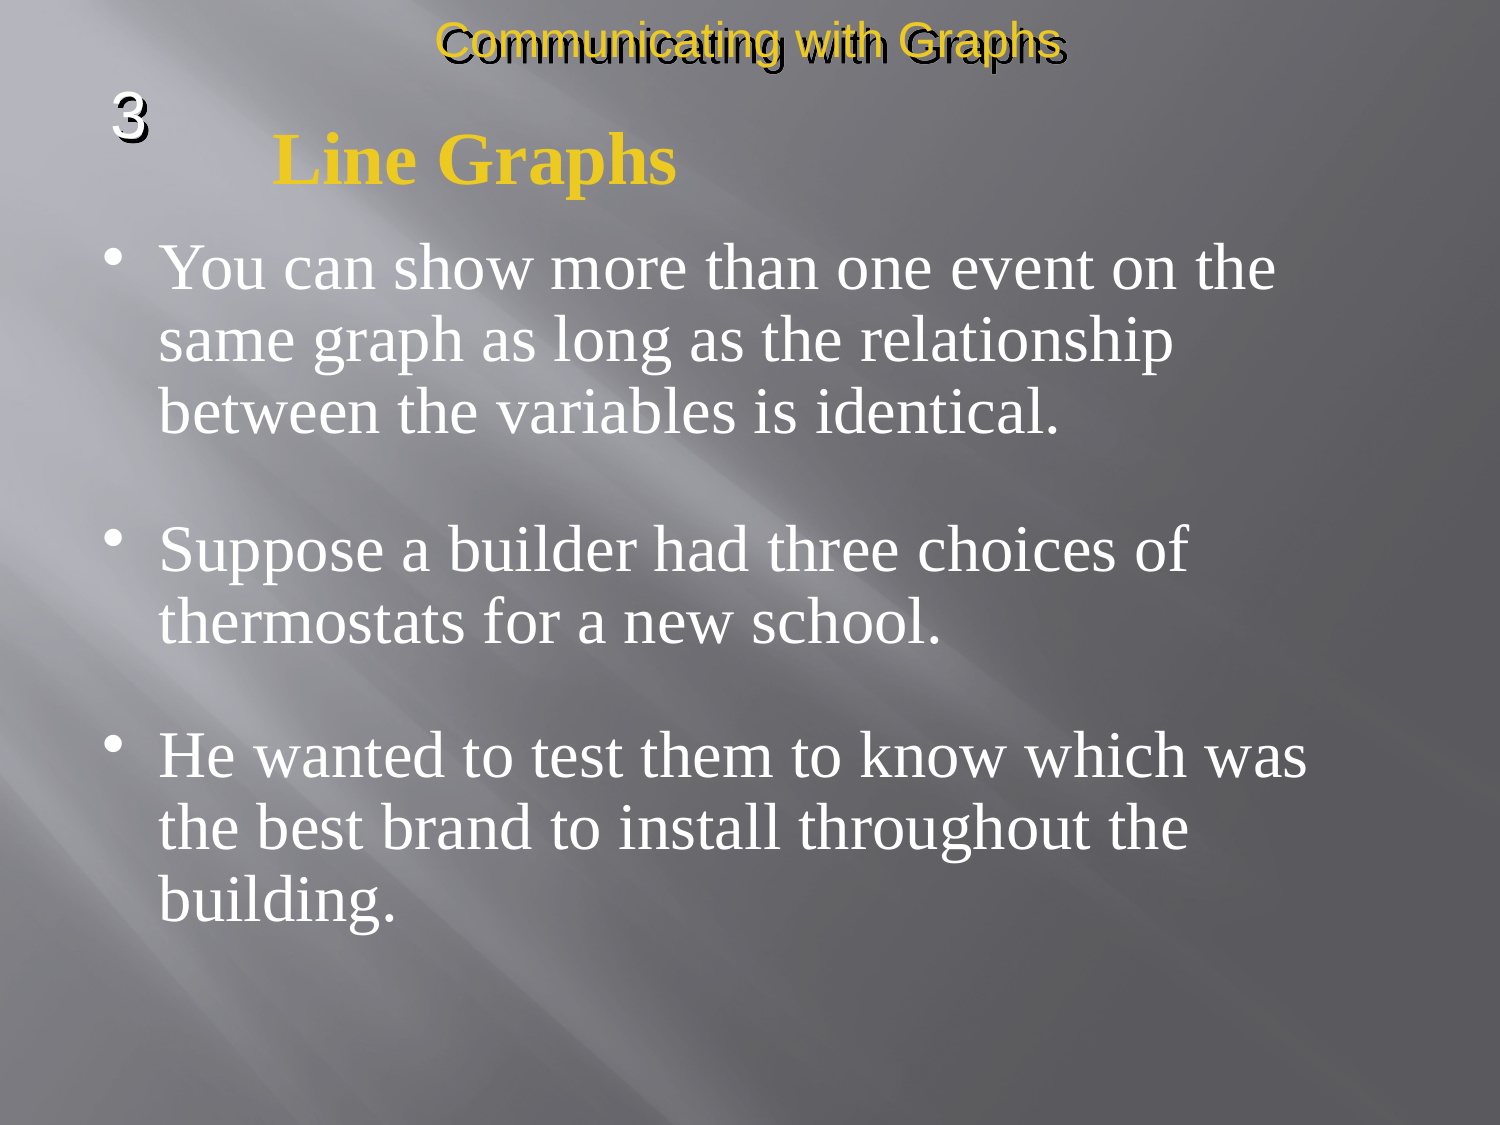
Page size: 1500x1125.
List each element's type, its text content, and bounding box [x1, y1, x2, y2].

text_box You can show more than one event on the same graph as long as the relationship between the variables is identical. [87, 224, 1400, 456]
text_box Suppose a builder had three choices of thermostats for a new school. [87, 506, 1400, 666]
text_box Line Graphs [257, 112, 694, 209]
text_box Communicating with Graphs [419, 0, 1077, 75]
text_box 3 [95, 64, 163, 160]
text_box He wanted to test them to know which was the best brand to install throughout the building. [87, 712, 1400, 943]
